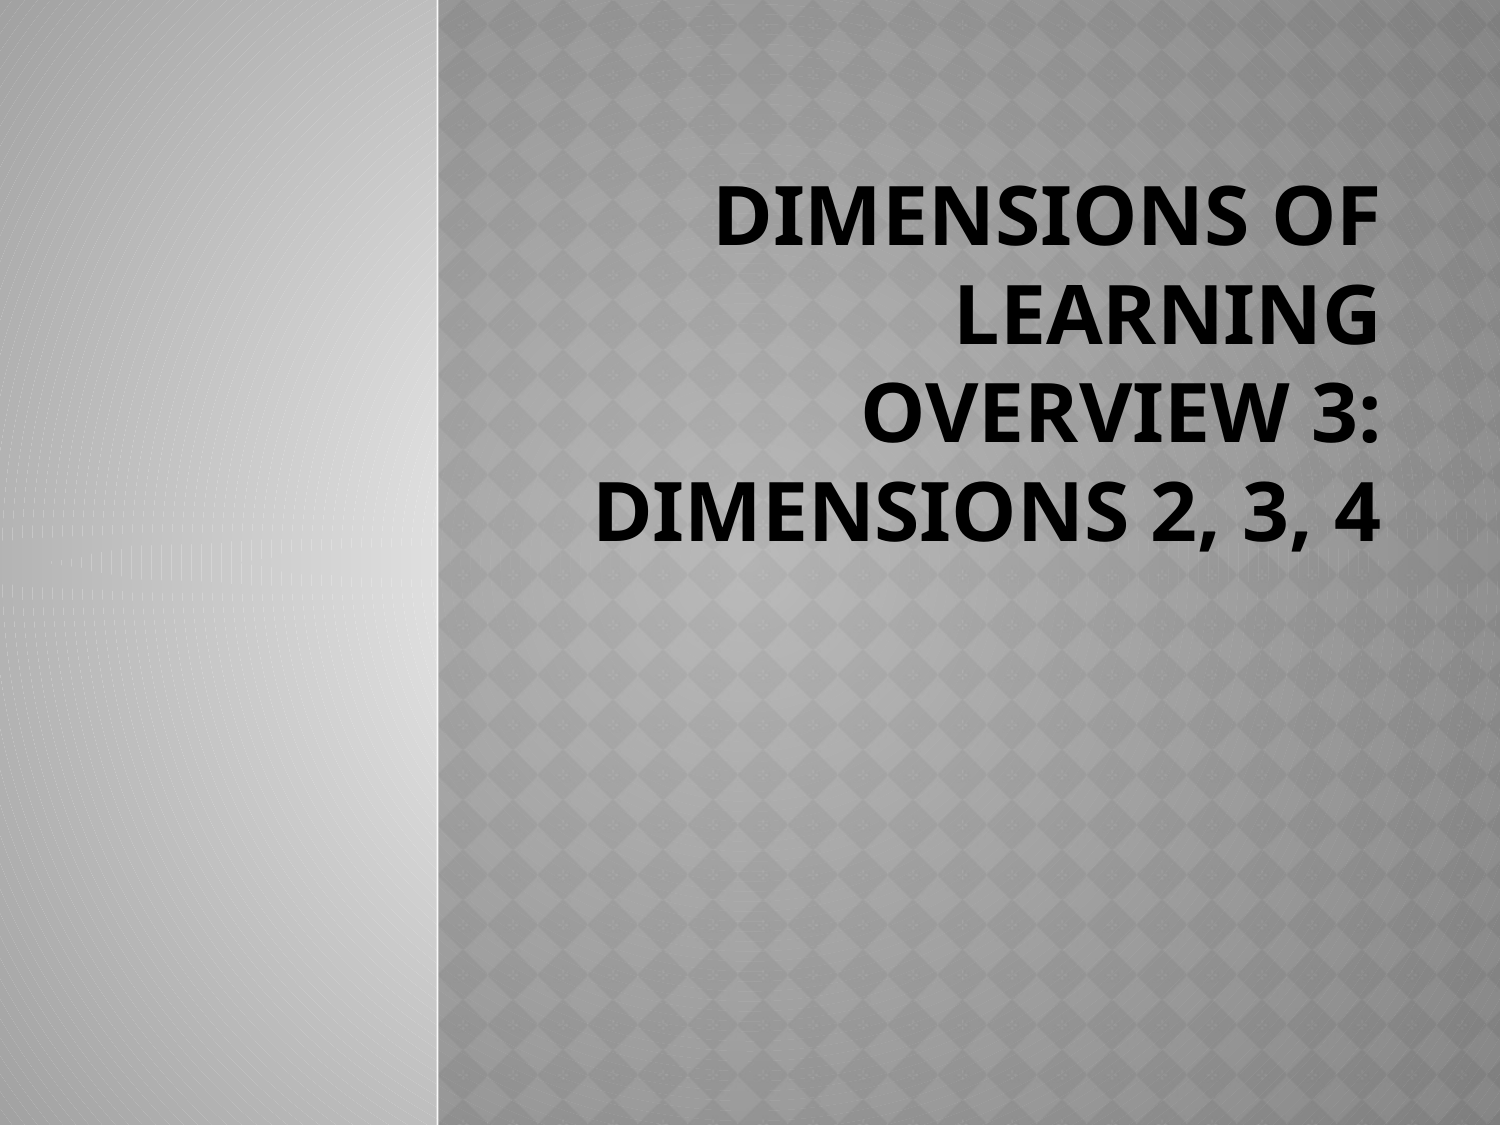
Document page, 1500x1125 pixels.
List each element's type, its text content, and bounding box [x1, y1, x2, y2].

title Dimensions of Learning Overview 3: Dimensions 2, 3, 4 [552, 87, 1390, 558]
